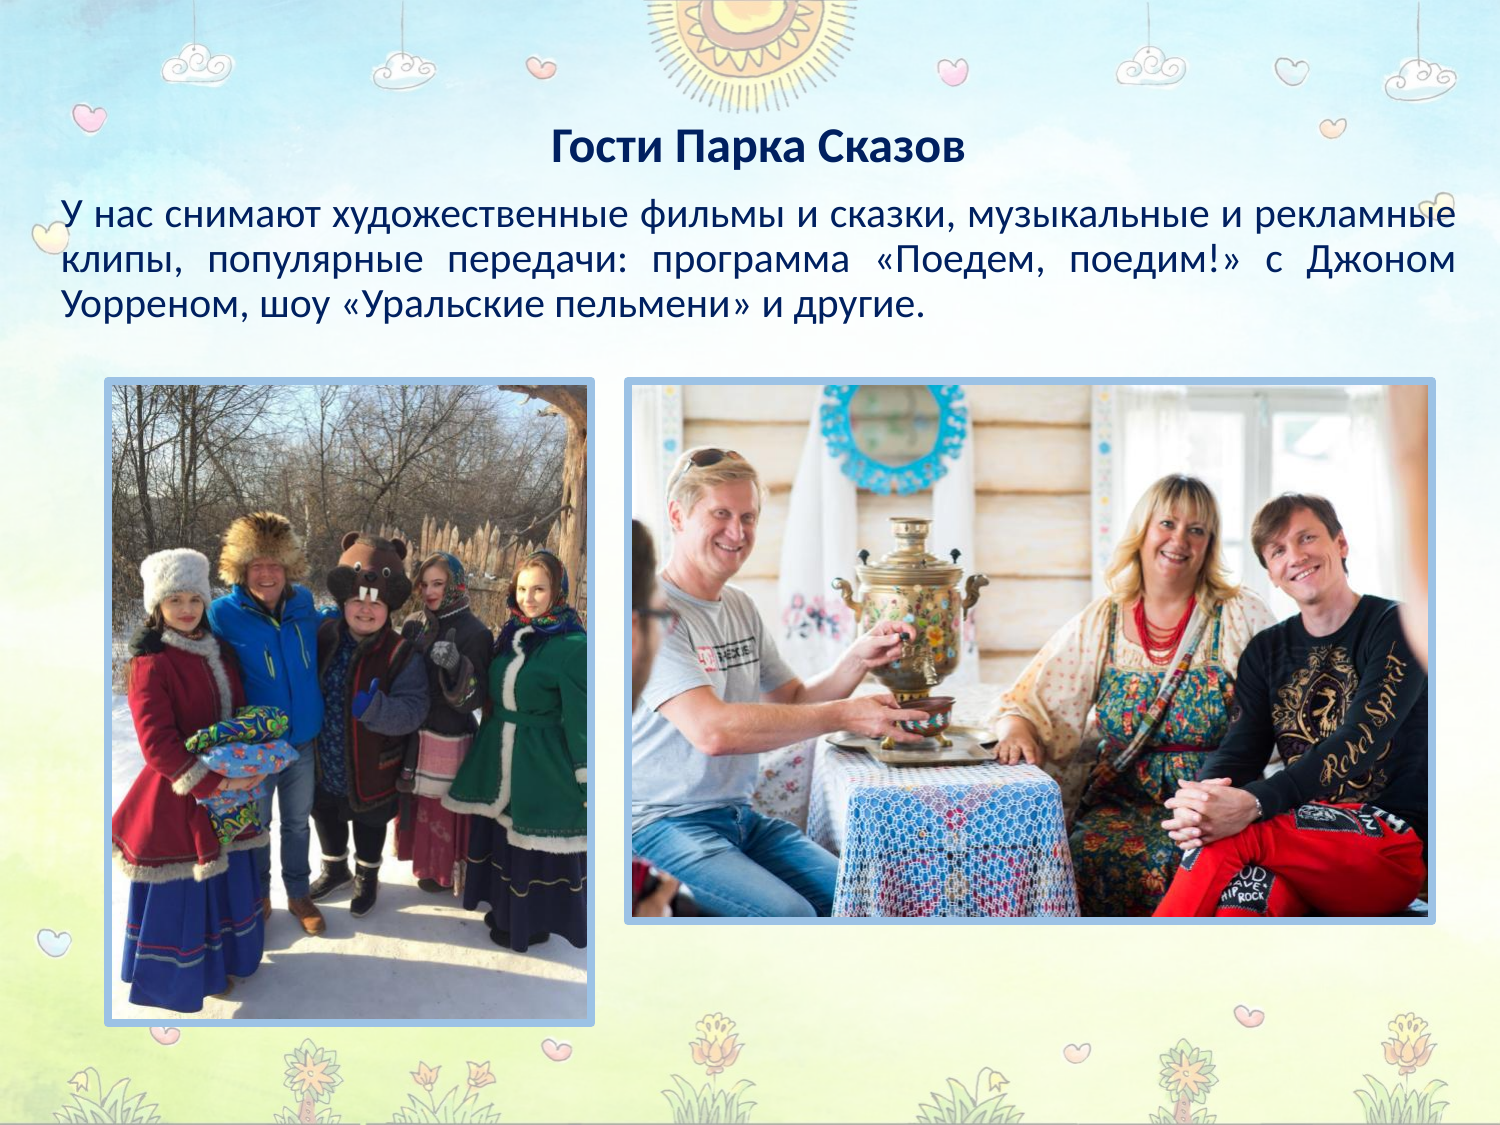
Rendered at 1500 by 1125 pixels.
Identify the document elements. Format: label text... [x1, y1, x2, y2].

list У нас снимают художественные фильмы и сказки, музыкальные и рекламные клипы, популярные передачи: программа «Поедем, поедим!» с Джоном Уорреном, шоу «Уральские пельмени» и другие. [17, 184, 1472, 362]
title Гости Парка Сказов [35, 101, 1483, 191]
picture [111, 385, 588, 1019]
picture [631, 385, 1428, 918]
